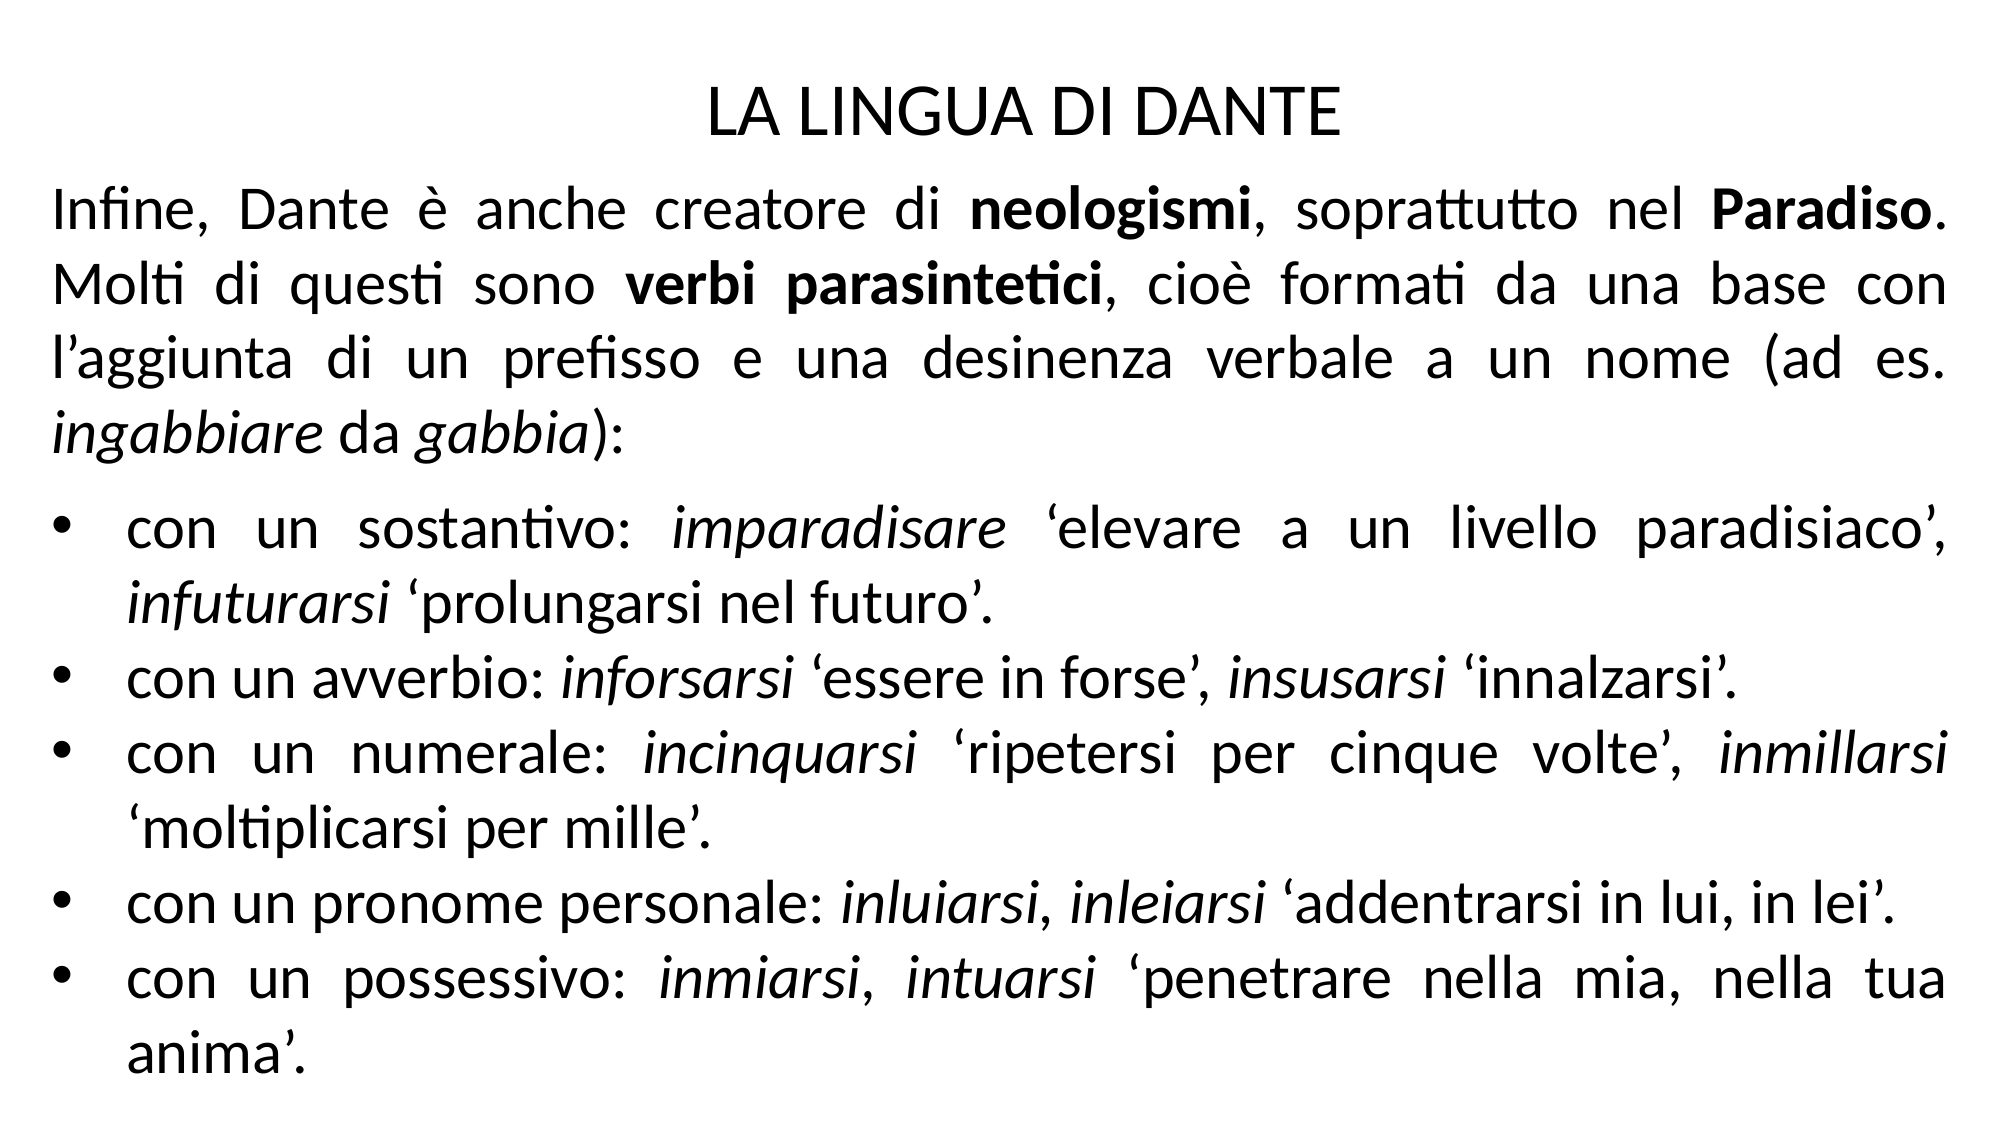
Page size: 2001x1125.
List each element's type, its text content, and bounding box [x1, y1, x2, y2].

text_box LA LINGUA DI DANTE [85, 53, 1964, 158]
text_box Infine, Dante è anche creatore di neologismi, soprattutto nel Paradiso. Molti di questi sono verbi parasintetici, cioè formati da una base con l’aggiunta di un prefisso e una desinenza verbale a un nome (ad es. ingabbiare da gabbia): con un sostantivo: imparadisare ‘elevare a un livello paradisiaco’, infuturarsi ‘prolungarsi nel futuro’. con un avverbio: inforsarsi ‘essere in forse’, insusarsi ‘innalzarsi’. con un numerale: incinquarsi ‘ripetersi per cinque volte’, inmillarsi ‘moltiplicarsi per mille’. con un pronome personale: inluiarsi, inleiarsi ‘addentrarsi in lui, in lei’. con un possessivo: inmiarsi, intuarsi ‘penetrare nella mia, nella tua anima’. [36, 159, 1964, 1094]
